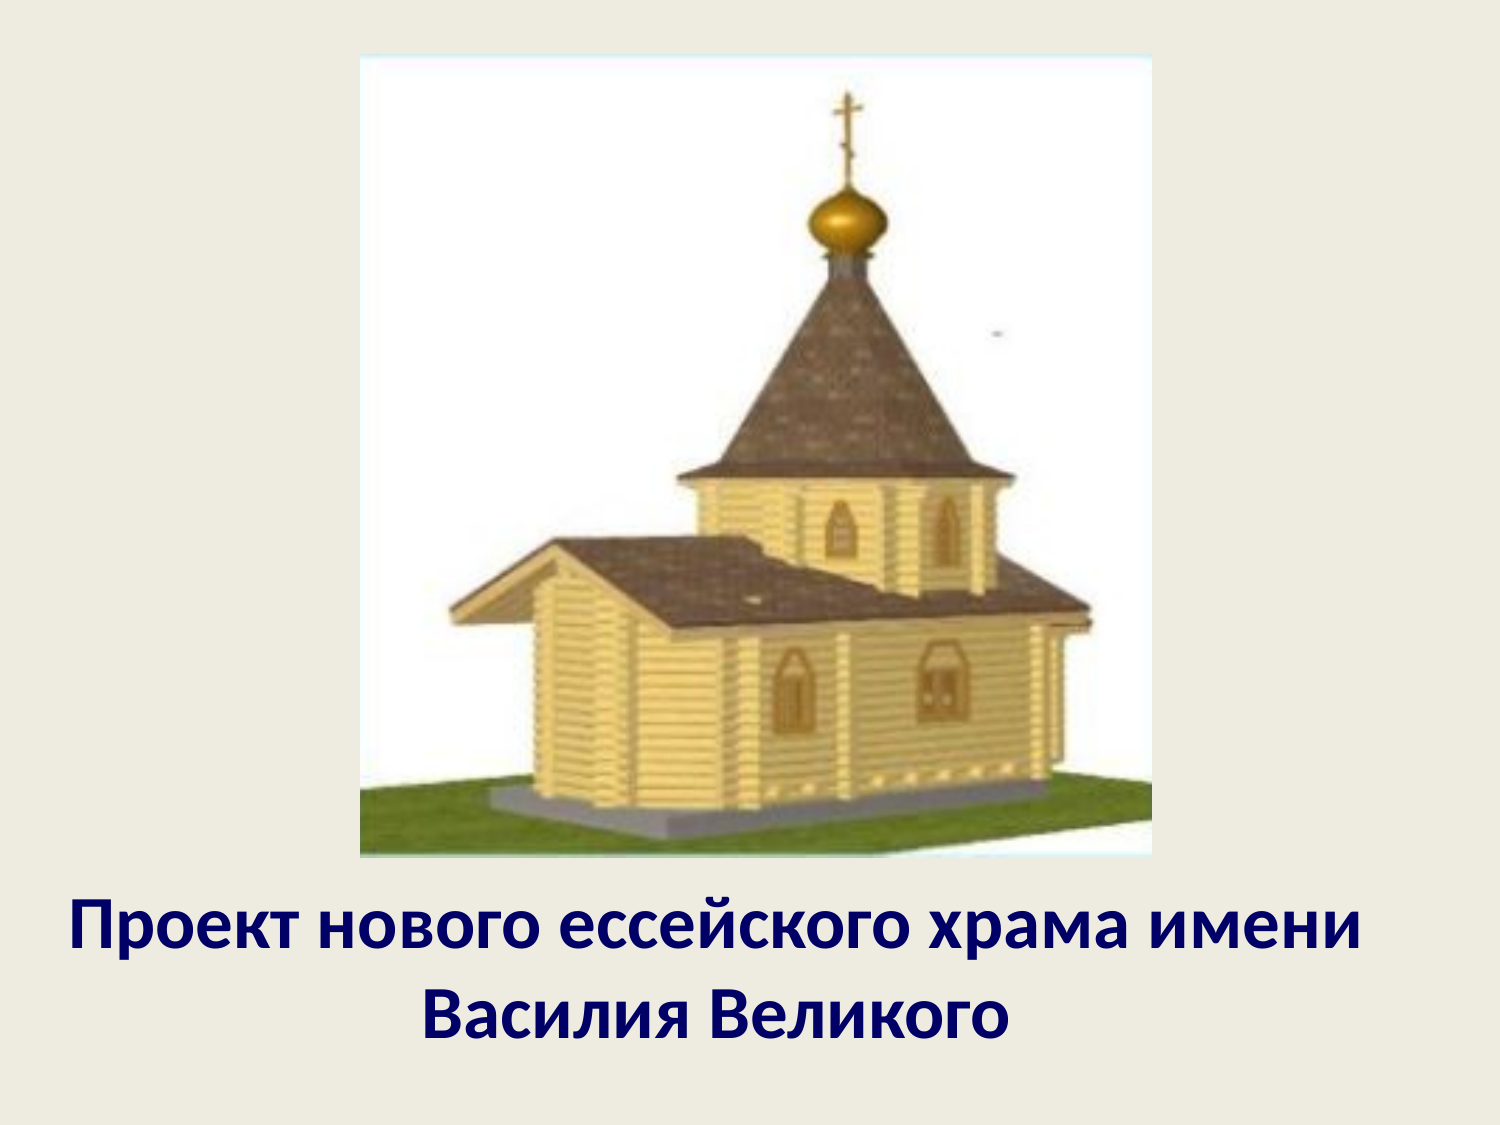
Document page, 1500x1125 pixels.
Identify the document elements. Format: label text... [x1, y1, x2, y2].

picture [359, 54, 1152, 858]
title Проект нового ессейского храма имени Василия Великого [41, 869, 1392, 1058]
